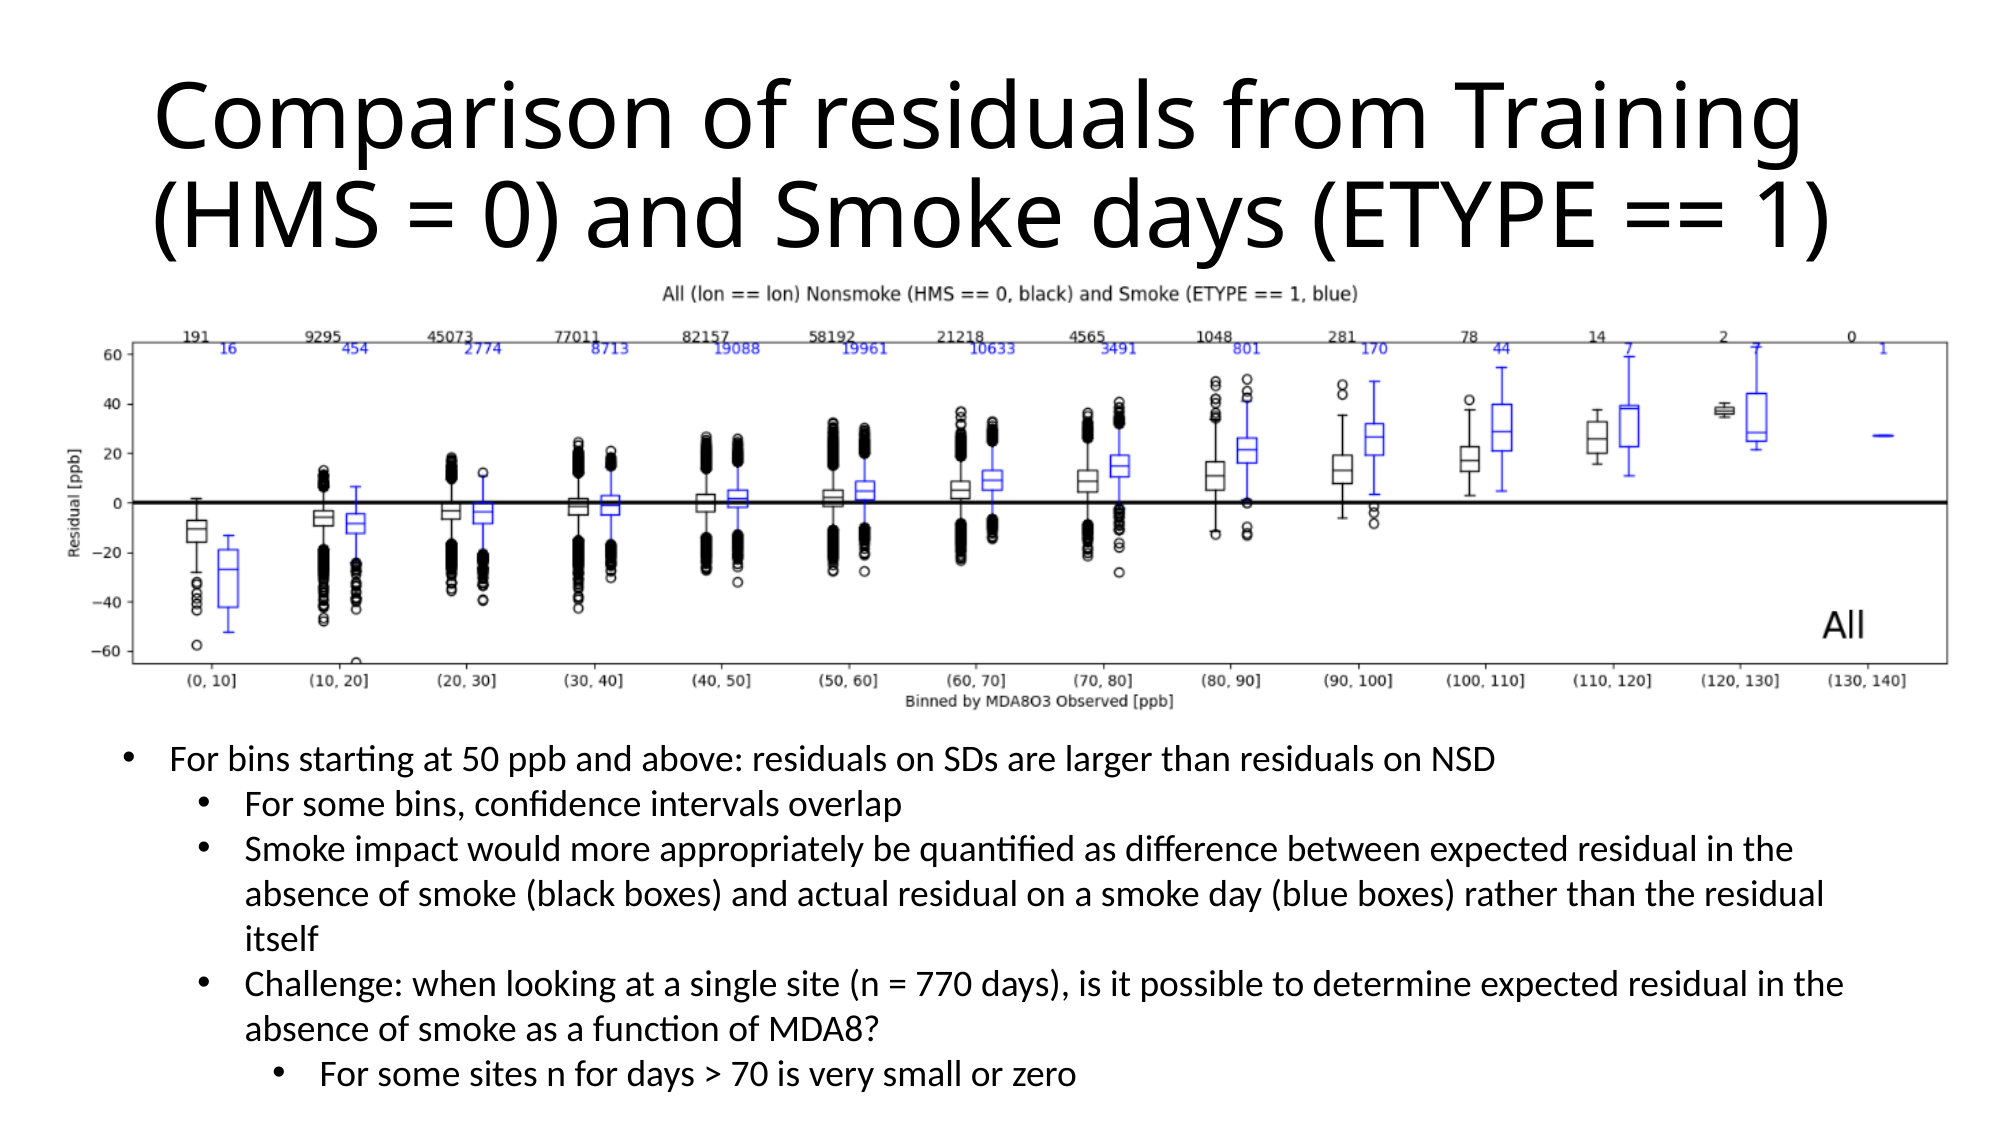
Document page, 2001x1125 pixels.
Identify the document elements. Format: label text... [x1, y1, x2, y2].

title Comparison of residuals from Training (HMS = 0) and Smoke days (ETYPE == 1) [137, 59, 1957, 277]
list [35, 277, 1986, 711]
text_box For bins starting at 50 ppb and above: residuals on SDs are larger than residuals on NSD For some bins, confidence intervals overlap Smoke impact would more appropriately be quantified as difference between expected residual in the absence of smoke (black boxes) and actual residual on a smoke day (blue boxes) rather than the residual itself Challenge: when looking at a single site (n = 770 days), is it possible to determine expected residual in the absence of smoke as a function of MDA8? For some sites n for days > 70 is very small or zero [107, 726, 1915, 1102]
